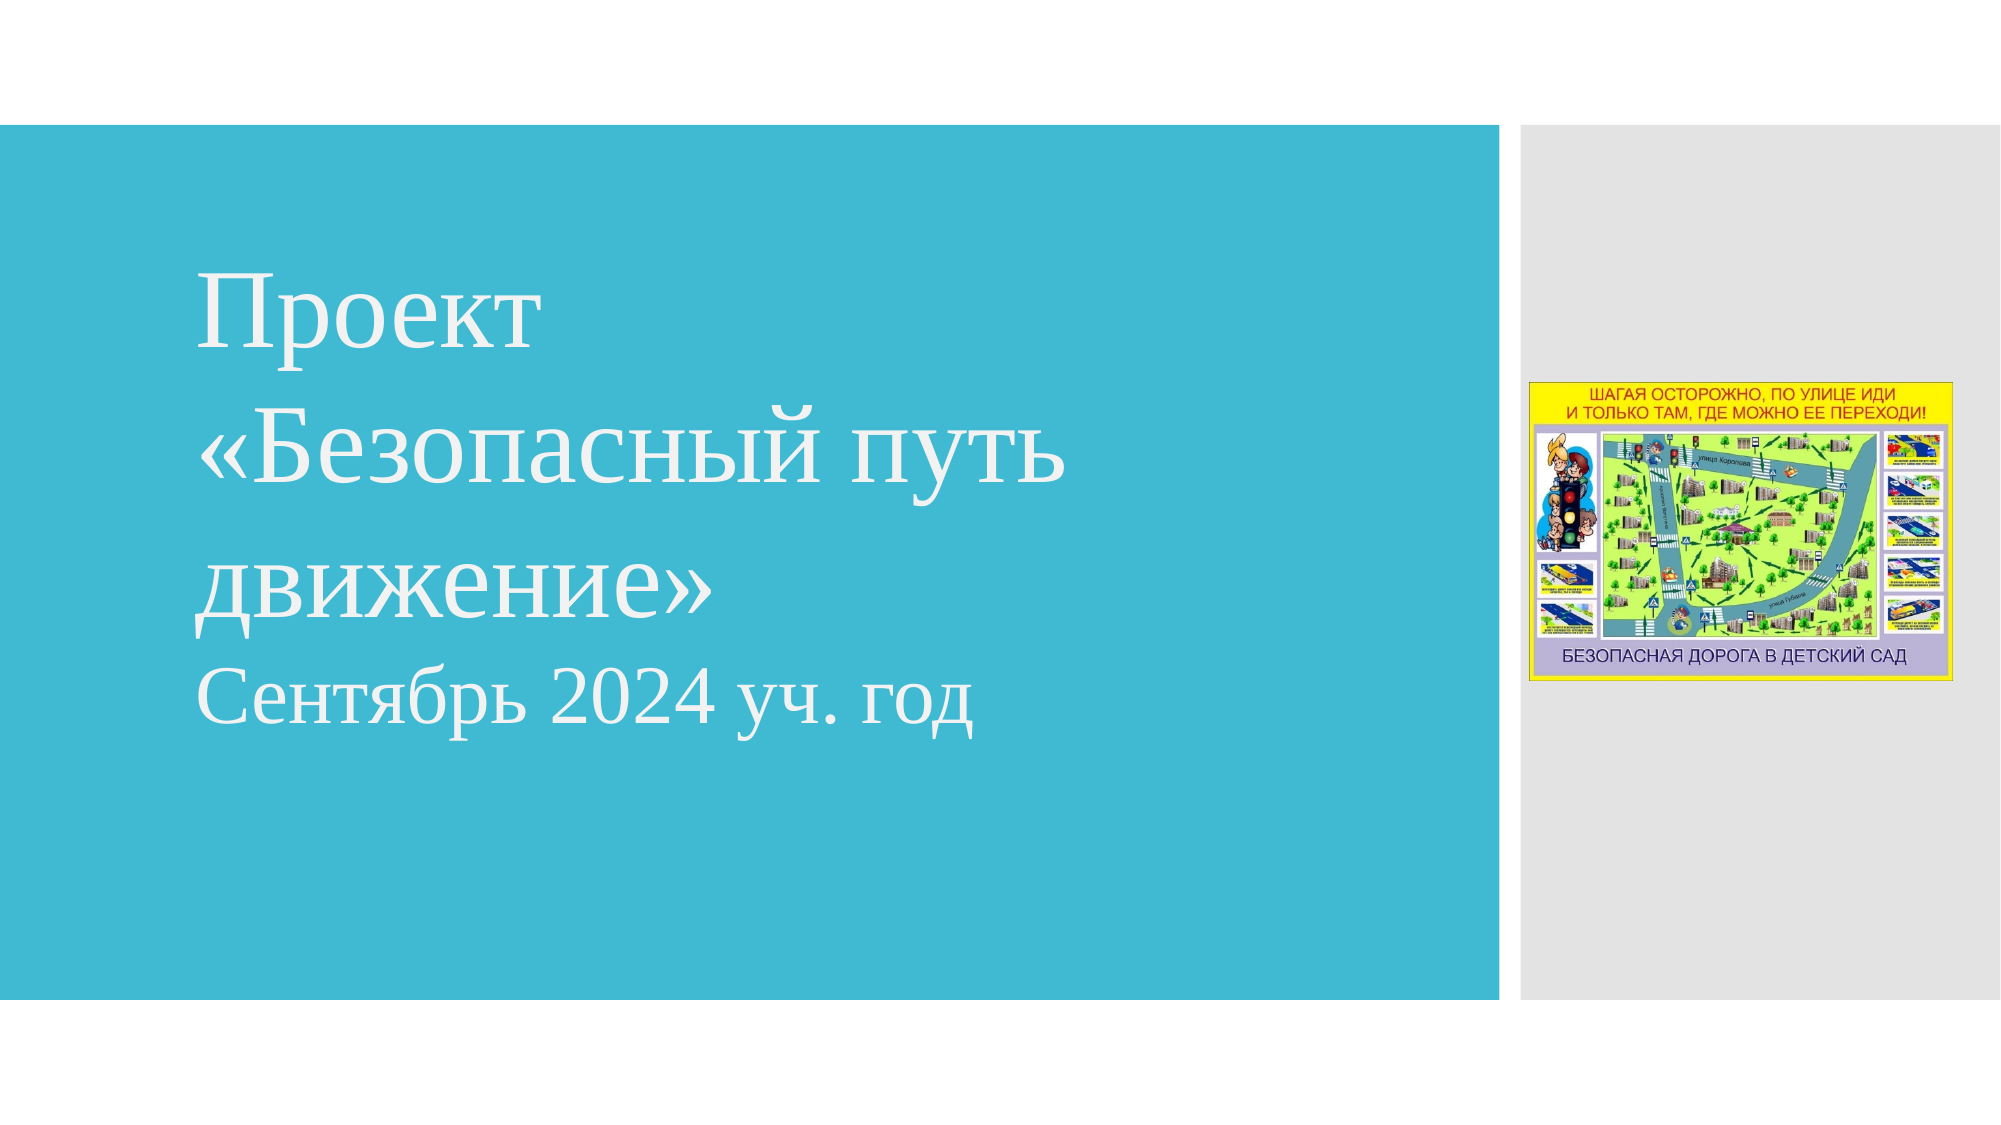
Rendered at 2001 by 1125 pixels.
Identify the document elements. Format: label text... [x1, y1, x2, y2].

text_box Проект «Безопасный путь движение» Сентябрь 2024 уч. год [180, 227, 1502, 748]
picture [1529, 382, 1954, 682]
